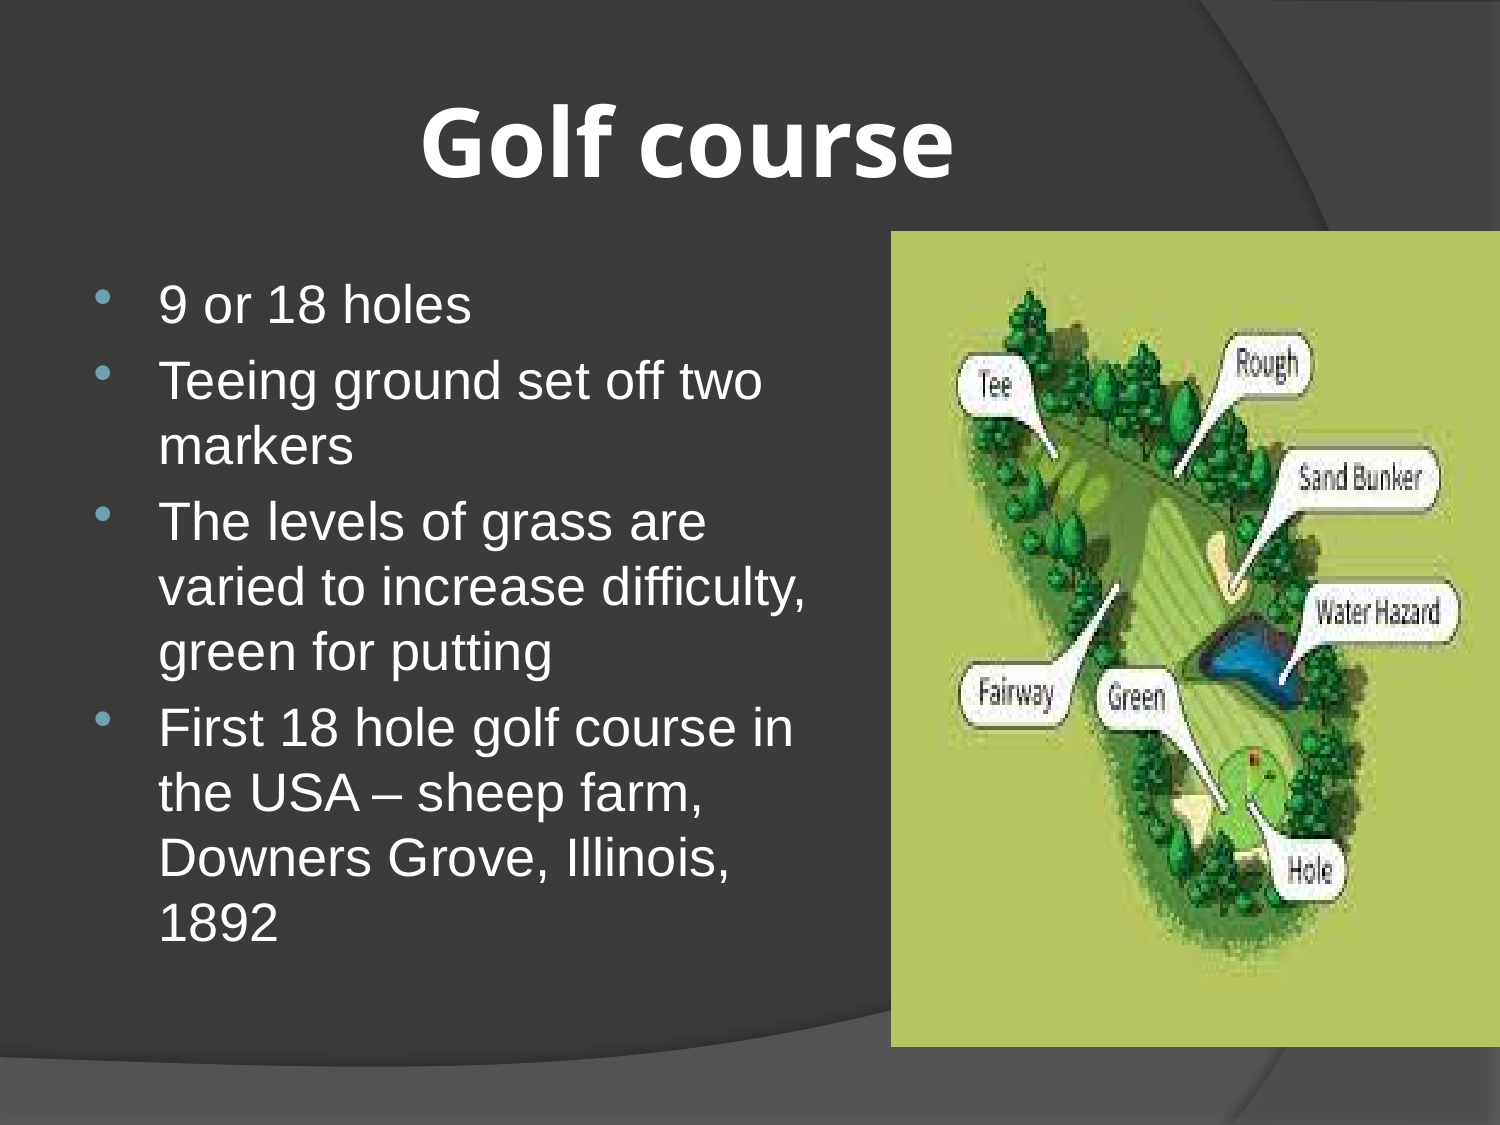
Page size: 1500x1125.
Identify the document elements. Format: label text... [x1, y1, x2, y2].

list 9 or 18 holes Teeing ground set off two markers The levels of grass are varied to increase difficulty, green for putting First 18 hole golf course in the USA – sheep farm, Downers Grove, Illinois, 1892 [75, 262, 845, 1005]
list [891, 231, 1500, 1047]
title Golf course [75, 45, 1300, 233]
